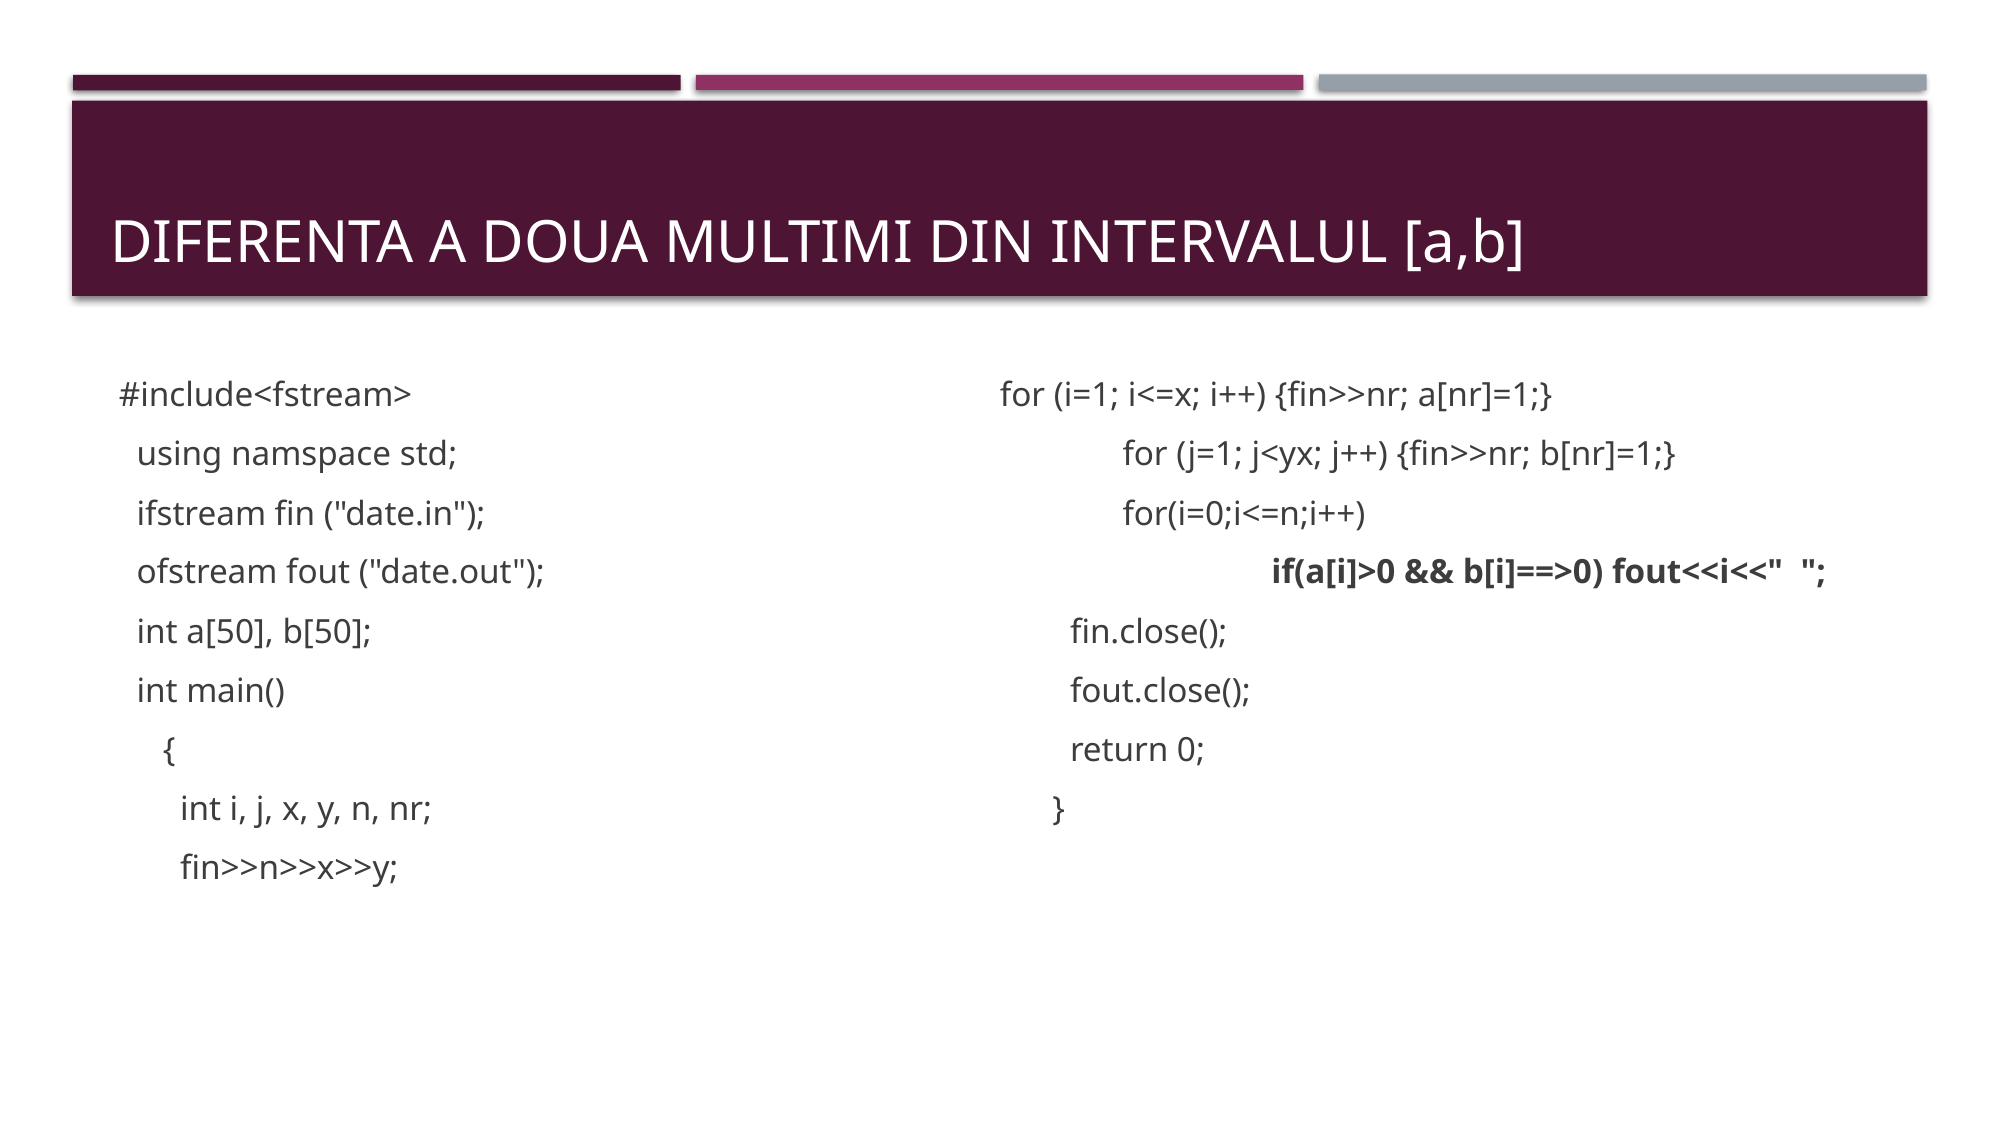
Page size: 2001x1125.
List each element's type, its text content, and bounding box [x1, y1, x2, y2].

list #include<fstream> using namspace std; ifstream fin ("date.in"); ofstream fout ("date.out"); int a[50], b[50]; int main() { int i, j, x, y, n, nr; fin>>n>>x>>y; for (i=1; i<=x; i++) {fin>>nr; a[nr]=1;} for (j=1; j<yx; j++) {fin>>nr; b[nr]=1;} for(i=0;i<=n;i++) if(a[i]>0 && b[i]==>0) fout<<i<<" "; fin.close(); fout.close(); return 0; } [95, 357, 1905, 962]
title Diferenta a doua multimi din intervalul [a,b] [95, 115, 1905, 282]
